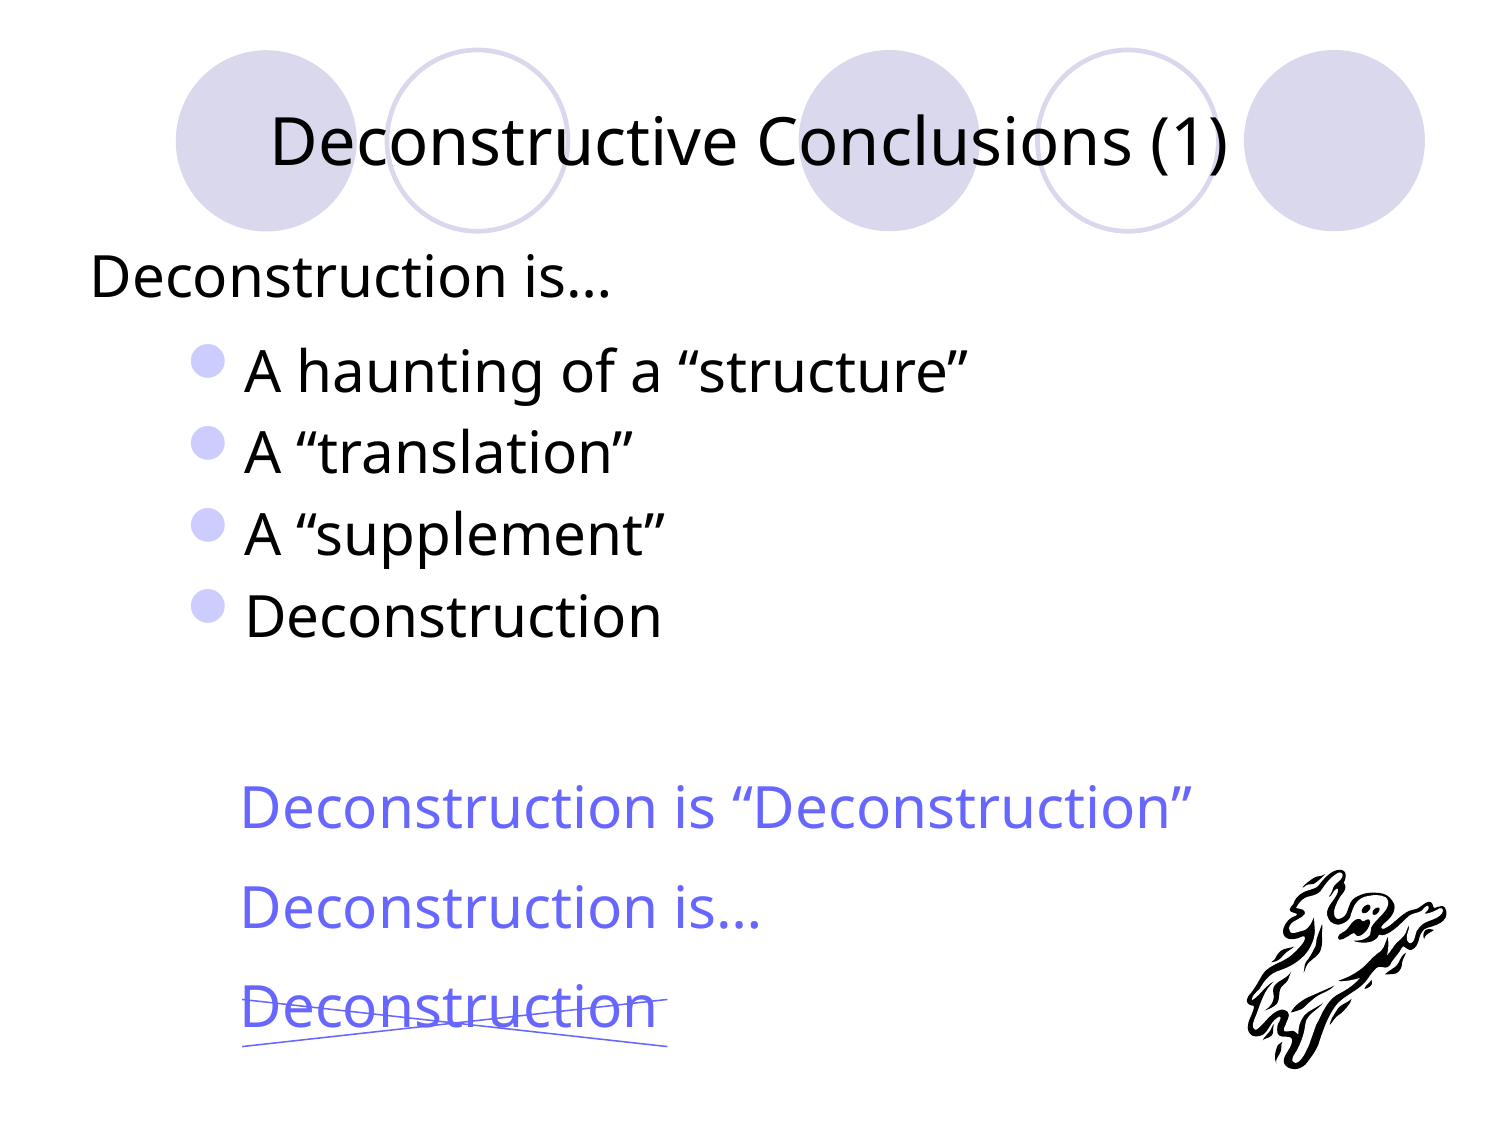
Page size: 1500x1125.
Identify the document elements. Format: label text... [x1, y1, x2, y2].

text_box Deconstruction is… [0, 231, 1500, 317]
text_box Deconstruction is “Deconstruction” Deconstruction is… Deconstruction [0, 763, 1500, 1047]
title Deconstructive Conclusions (1) [74, 44, 1426, 231]
list A haunting of a “structure” A “translation” A “supplement” Deconstruction [170, 326, 1426, 681]
picture [1245, 869, 1448, 1071]
